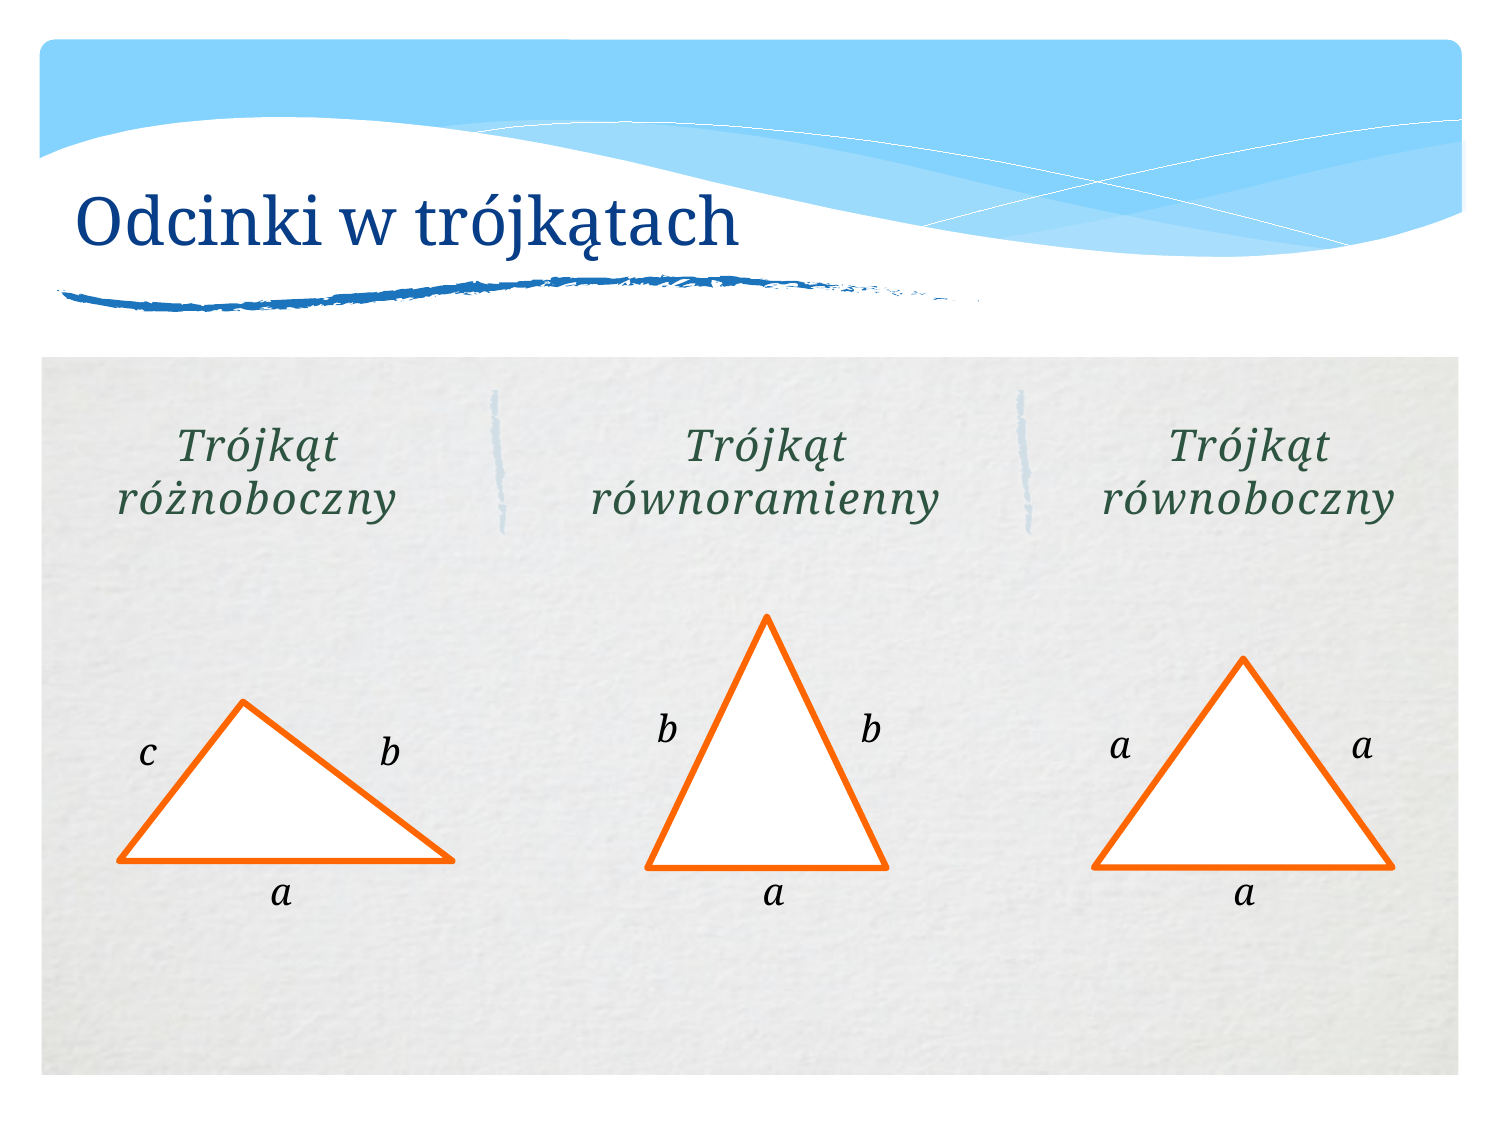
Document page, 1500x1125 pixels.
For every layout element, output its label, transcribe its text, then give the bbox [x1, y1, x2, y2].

picture [55, 274, 980, 313]
title Odcinki w trójkątach [59, 171, 818, 272]
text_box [118, 701, 453, 922]
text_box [636, 616, 903, 922]
text_box Trójkąt różnoboczny [25, 410, 35, 583]
picture [41, 357, 1459, 1125]
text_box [1088, 658, 1394, 922]
